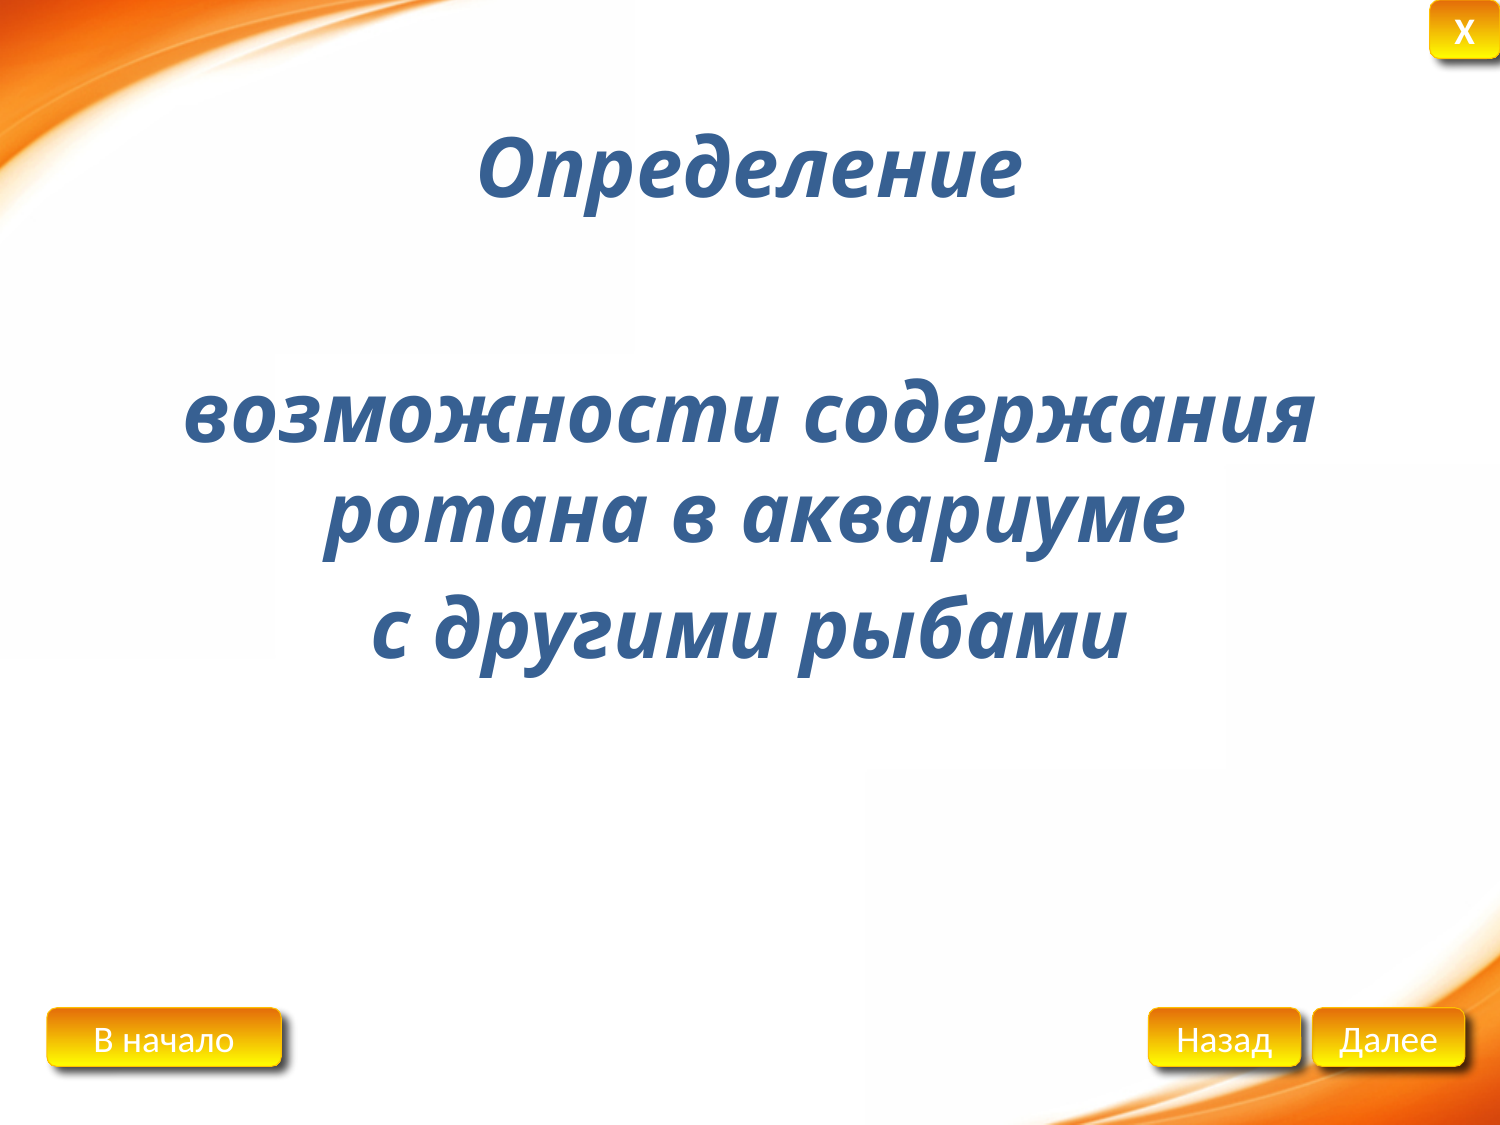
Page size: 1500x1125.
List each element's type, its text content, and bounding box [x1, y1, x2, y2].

picture [0, 282, 1500, 1125]
list возможности содержания ротана в аквариуме с другими рыбами [23, 351, 1477, 985]
picture [0, 0, 1434, 46]
title Определение [0, 46, 1500, 282]
